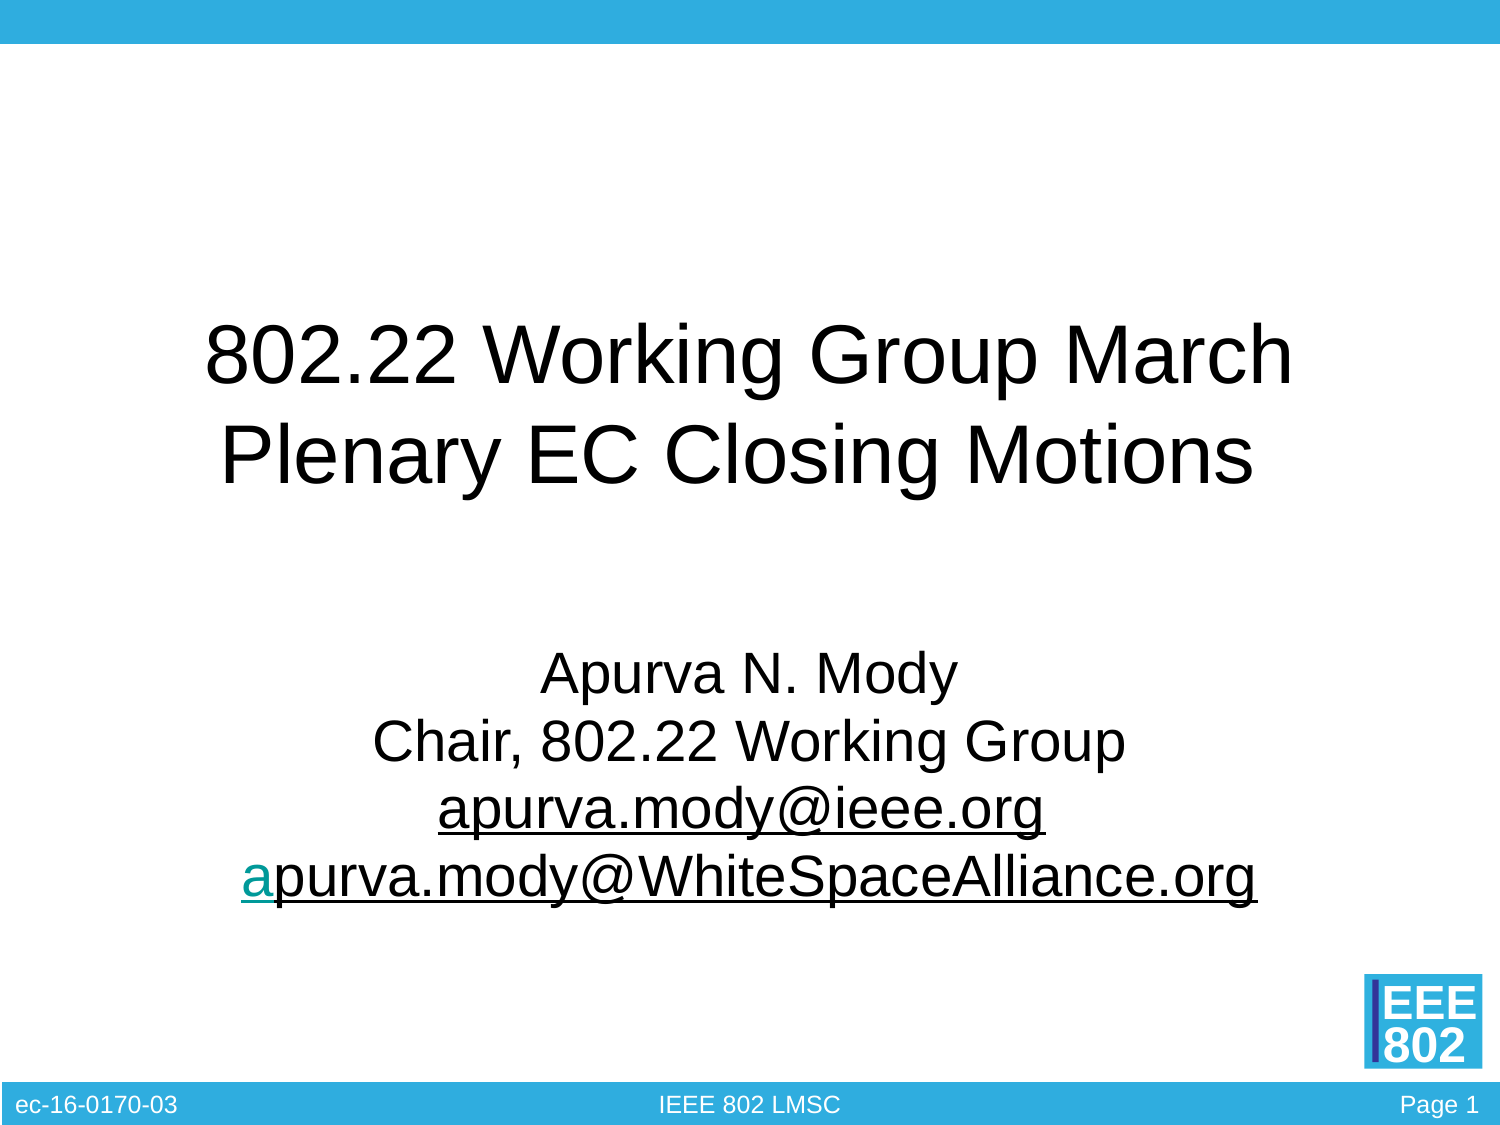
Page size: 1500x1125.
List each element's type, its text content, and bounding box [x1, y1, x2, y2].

subtitle Apurva N. Mody Chair, 802.22 Working Group apurva.mody@ieee.org apurva.mody@WhiteSpaceAlliance.org [225, 641, 1275, 929]
title 802.22 Working Group March Plenary EC Closing Motions [112, 341, 1388, 460]
